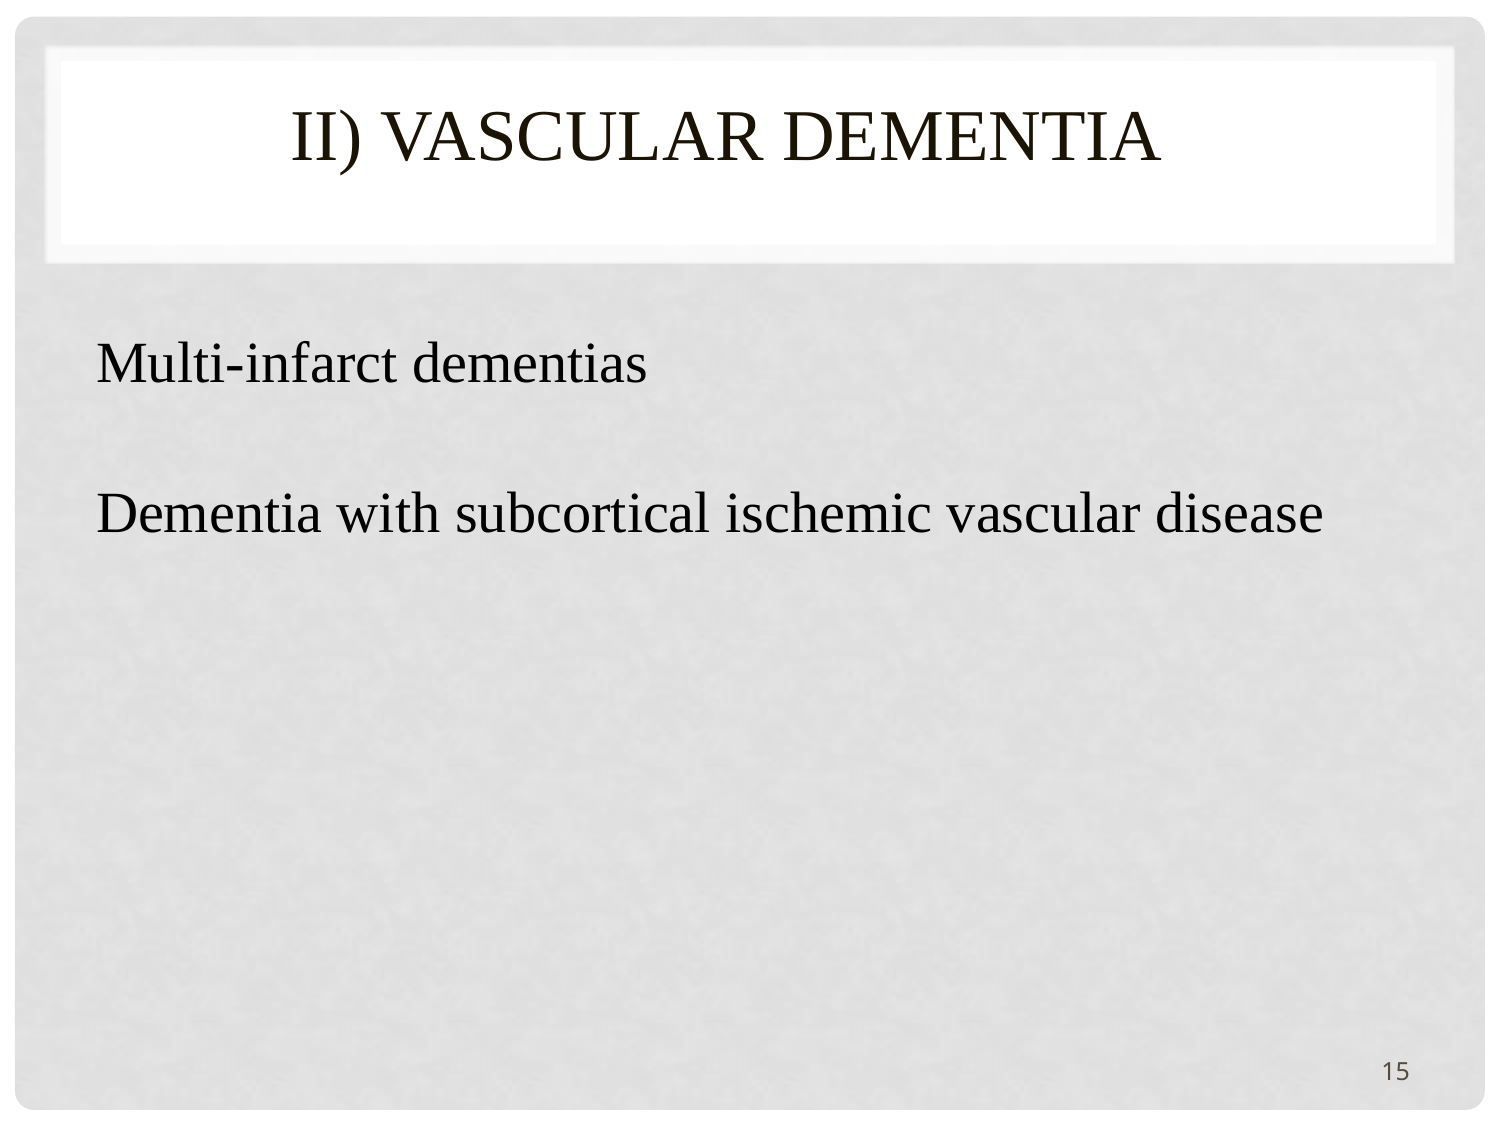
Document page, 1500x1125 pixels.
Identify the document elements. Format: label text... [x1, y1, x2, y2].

slide_number 15 [1074, 1042, 1425, 1103]
list Multi-infarct dementias Dementia with subcortical ischemic vascular disease [62, 324, 1413, 1069]
title II) VASCULAR DEMENTIA [99, 37, 1355, 225]
